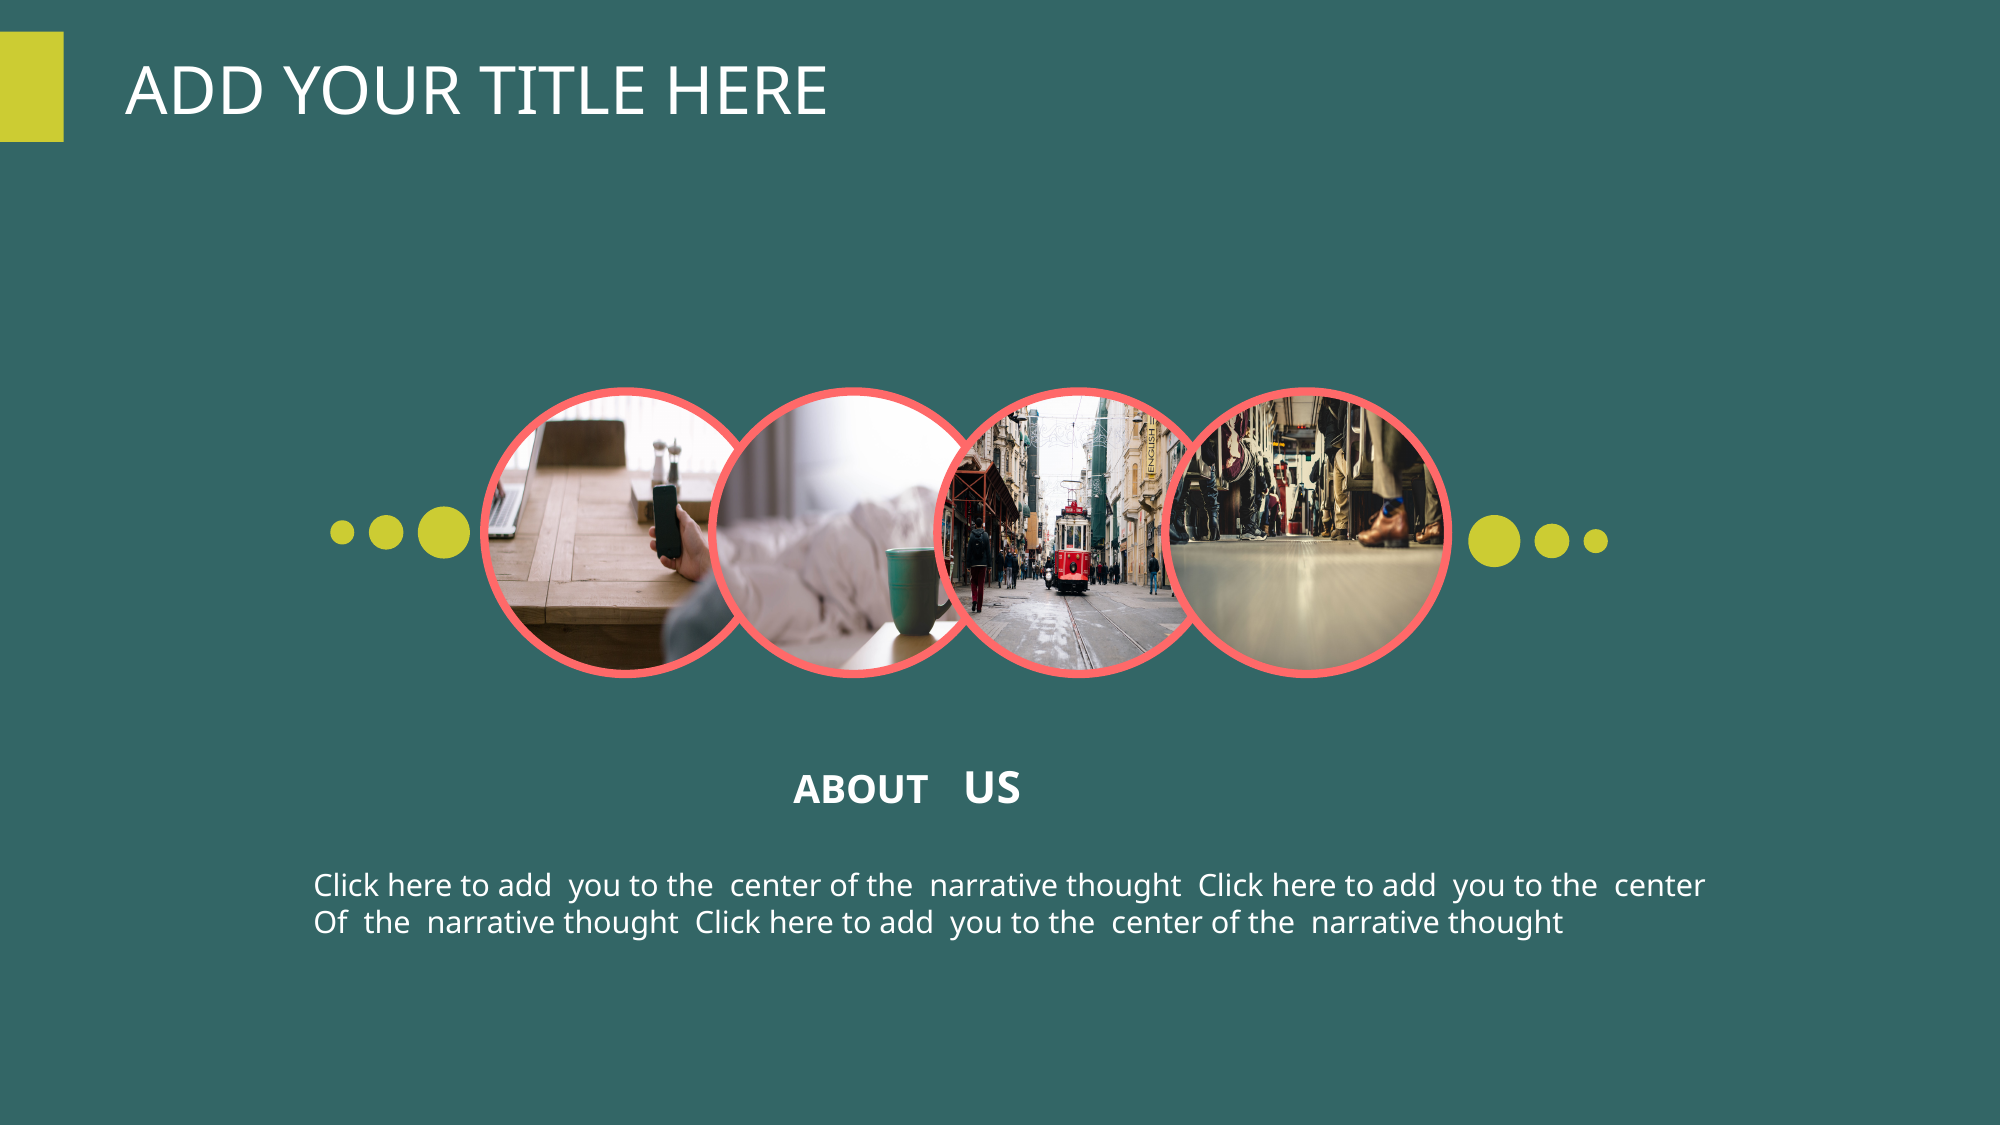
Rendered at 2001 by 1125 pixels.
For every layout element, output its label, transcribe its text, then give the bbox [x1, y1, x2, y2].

text_box [937, 391, 1192, 674]
text_box [484, 391, 739, 674]
text_box [712, 391, 966, 674]
text_box [368, 515, 404, 550]
text_box ADD YOUR TITLE HERE [80, 40, 846, 136]
text_box [0, 31, 65, 143]
text_box [1583, 529, 1608, 554]
text_box [417, 506, 470, 559]
text_box ABOUT US Click here to add you to the center of the narrative thought Click here to add you to the center Of the narrative thought Click here to add you to the center of the narrative thought [298, 751, 1737, 977]
text_box [1165, 391, 1449, 674]
text_box [330, 520, 355, 545]
text_box [1534, 523, 1570, 559]
text_box [1468, 515, 1521, 568]
